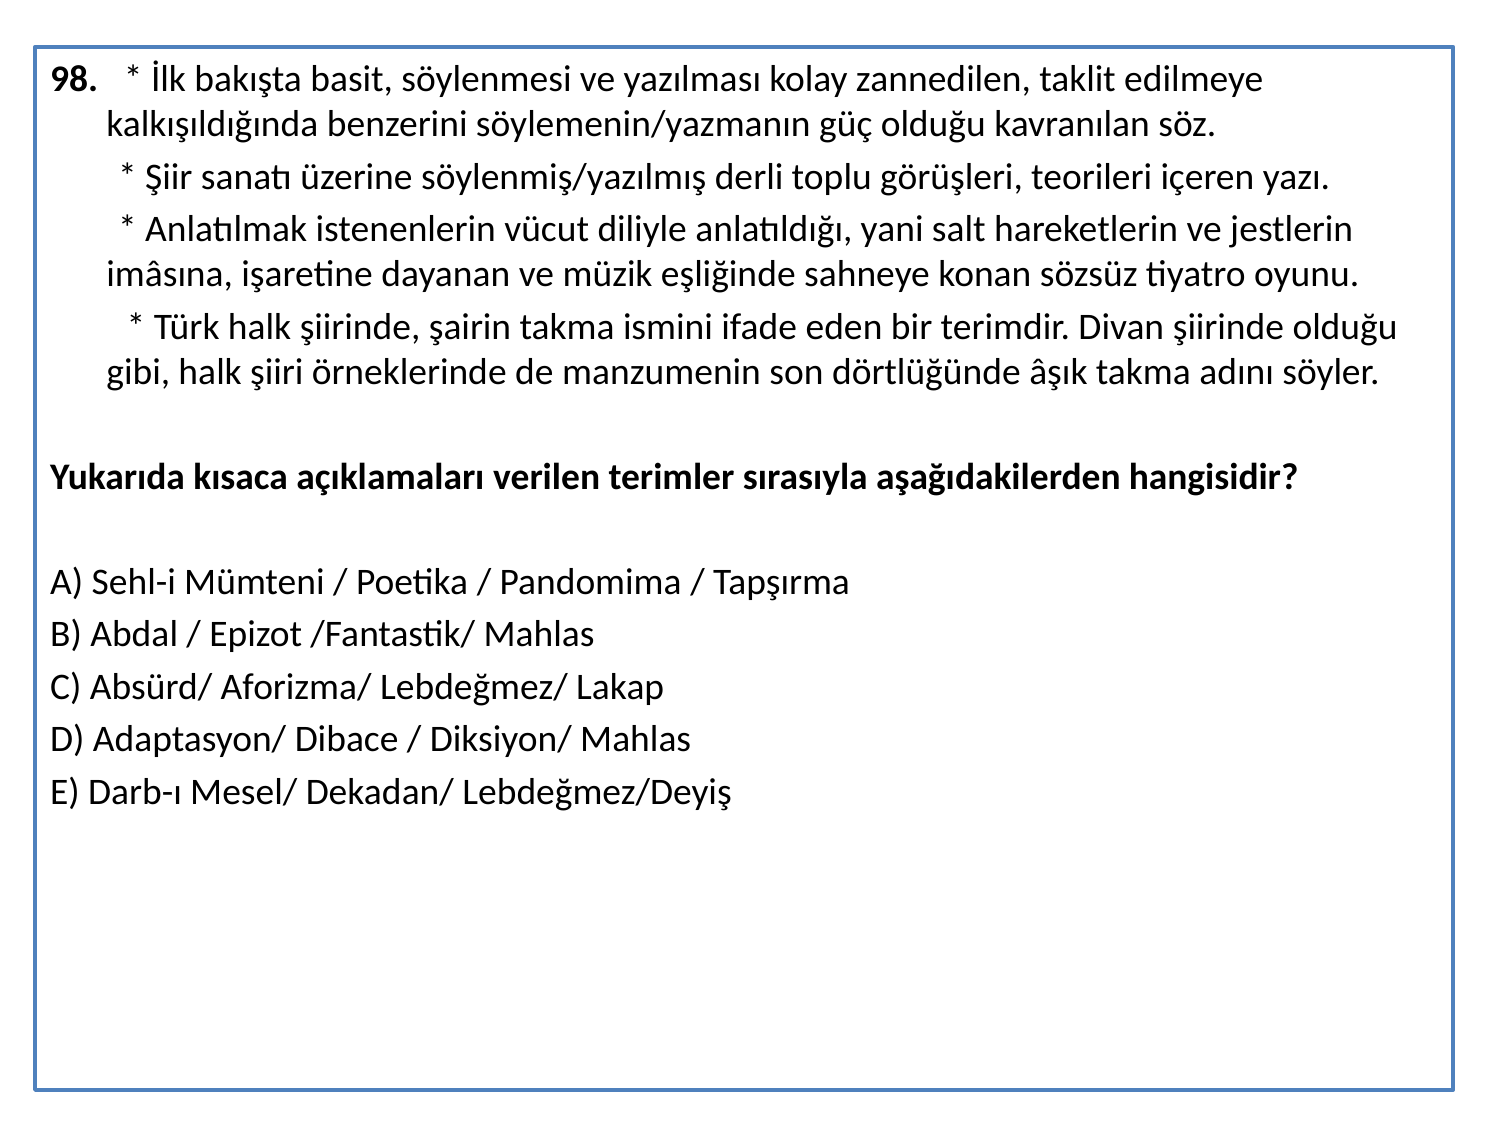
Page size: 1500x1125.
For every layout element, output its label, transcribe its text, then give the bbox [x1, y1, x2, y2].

list 98. * İlk bakışta basit, söylenmesi ve yazılması kolay zannedilen, taklit edilmeye kalkışıldığında benzerini söylemenin/yazmanın güç olduğu kavranılan söz. * Şiir sanatı üzerine söylenmiş/yazılmış derli toplu görüşleri, teorileri içeren yazı. * Anlatılmak istenenlerin vücut diliyle anlatıldığı, yani salt hareketlerin ve jestlerin imâsına, işaretine dayanan ve müzik eşliğinde sahneye konan sözsüz tiyatro oyunu. * Türk halk şiirinde, şairin takma ismini ifade eden bir terimdir. Divan şiirinde olduğu gibi, halk şiiri örneklerinde de manzumenin son dörtlüğünde âşık takma adını söyler. Yukarıda kısaca açıklamaları verilen terimler sırasıyla aşağıdakilerden hangisidir? A) Sehl-i Mümteni / Poetika / Pandomima / Tapşırma B) Abdal / Epizot /Fantastik/ Mahlas C) Absürd/ Aforizma/ Lebdeğmez/ Lakap D) Adaptasyon/ Dibace / Diksiyon/ Mahlas E) Darb-ı Mesel/ Dekadan/ Lebdeğmez/Deyiş [33, 45, 1455, 1092]
